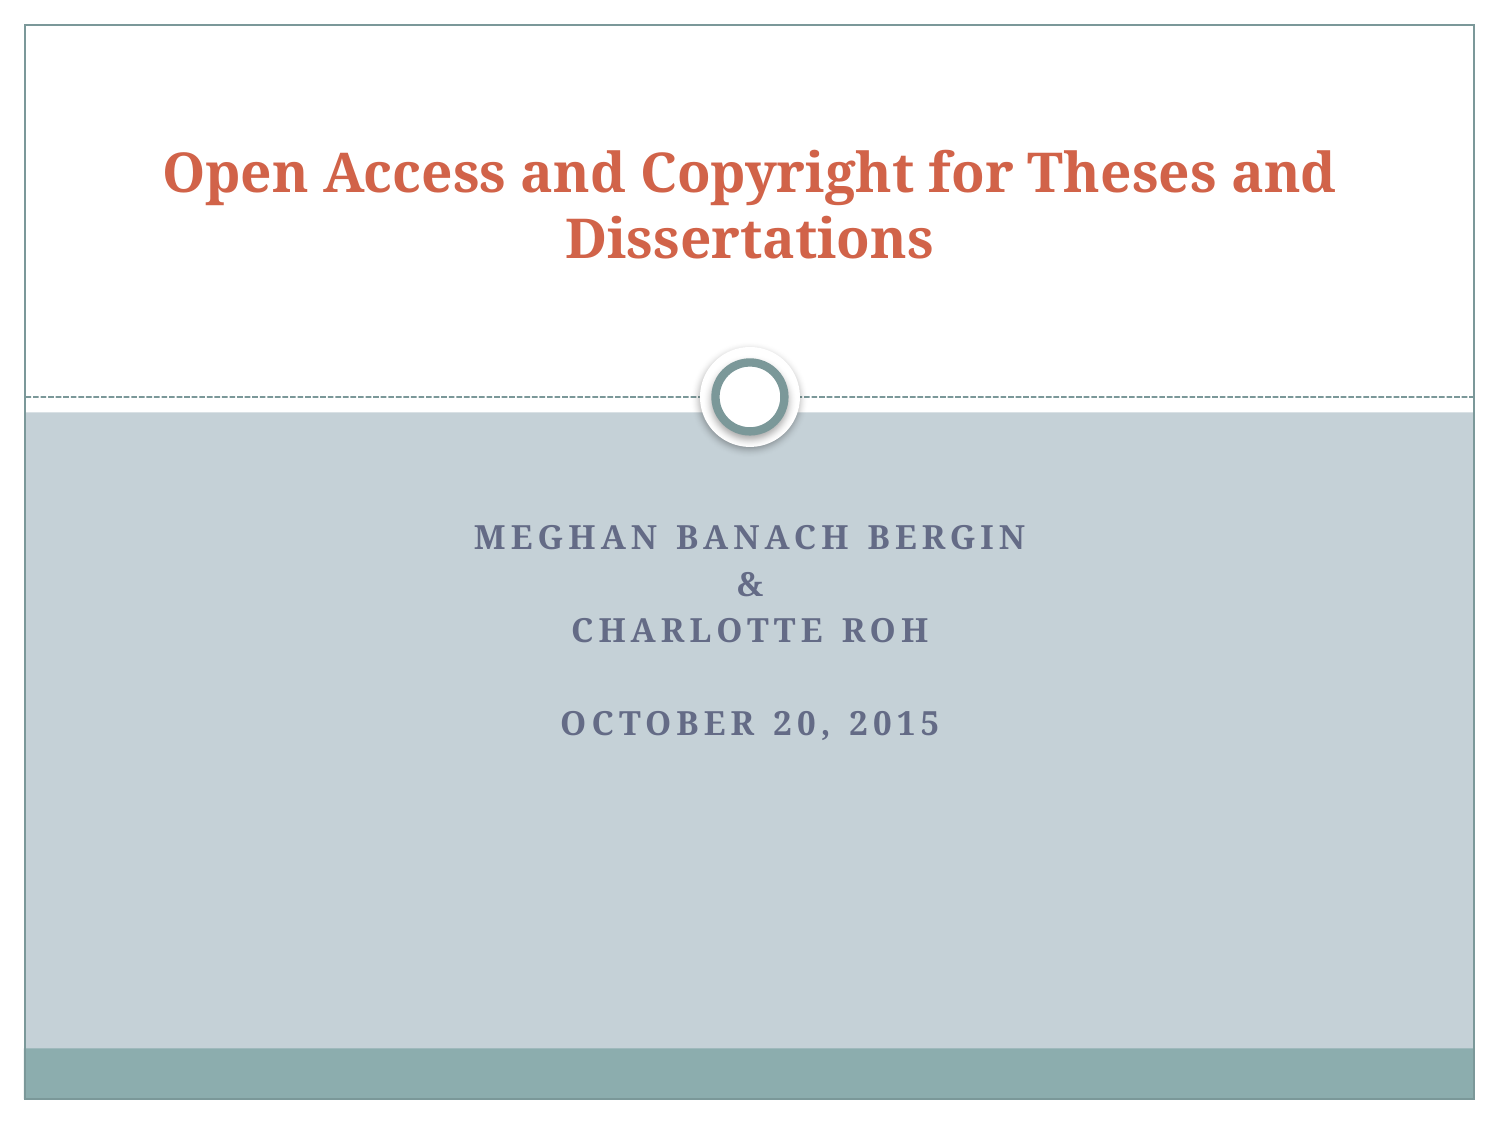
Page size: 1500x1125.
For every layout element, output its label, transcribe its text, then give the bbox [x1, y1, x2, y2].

subtitle Meghan Banach Bergin & Charlotte Roh October 20, 2015 [225, 462, 1275, 750]
title Open Access and Copyright for Theses and Dissertations [112, 62, 1388, 350]
